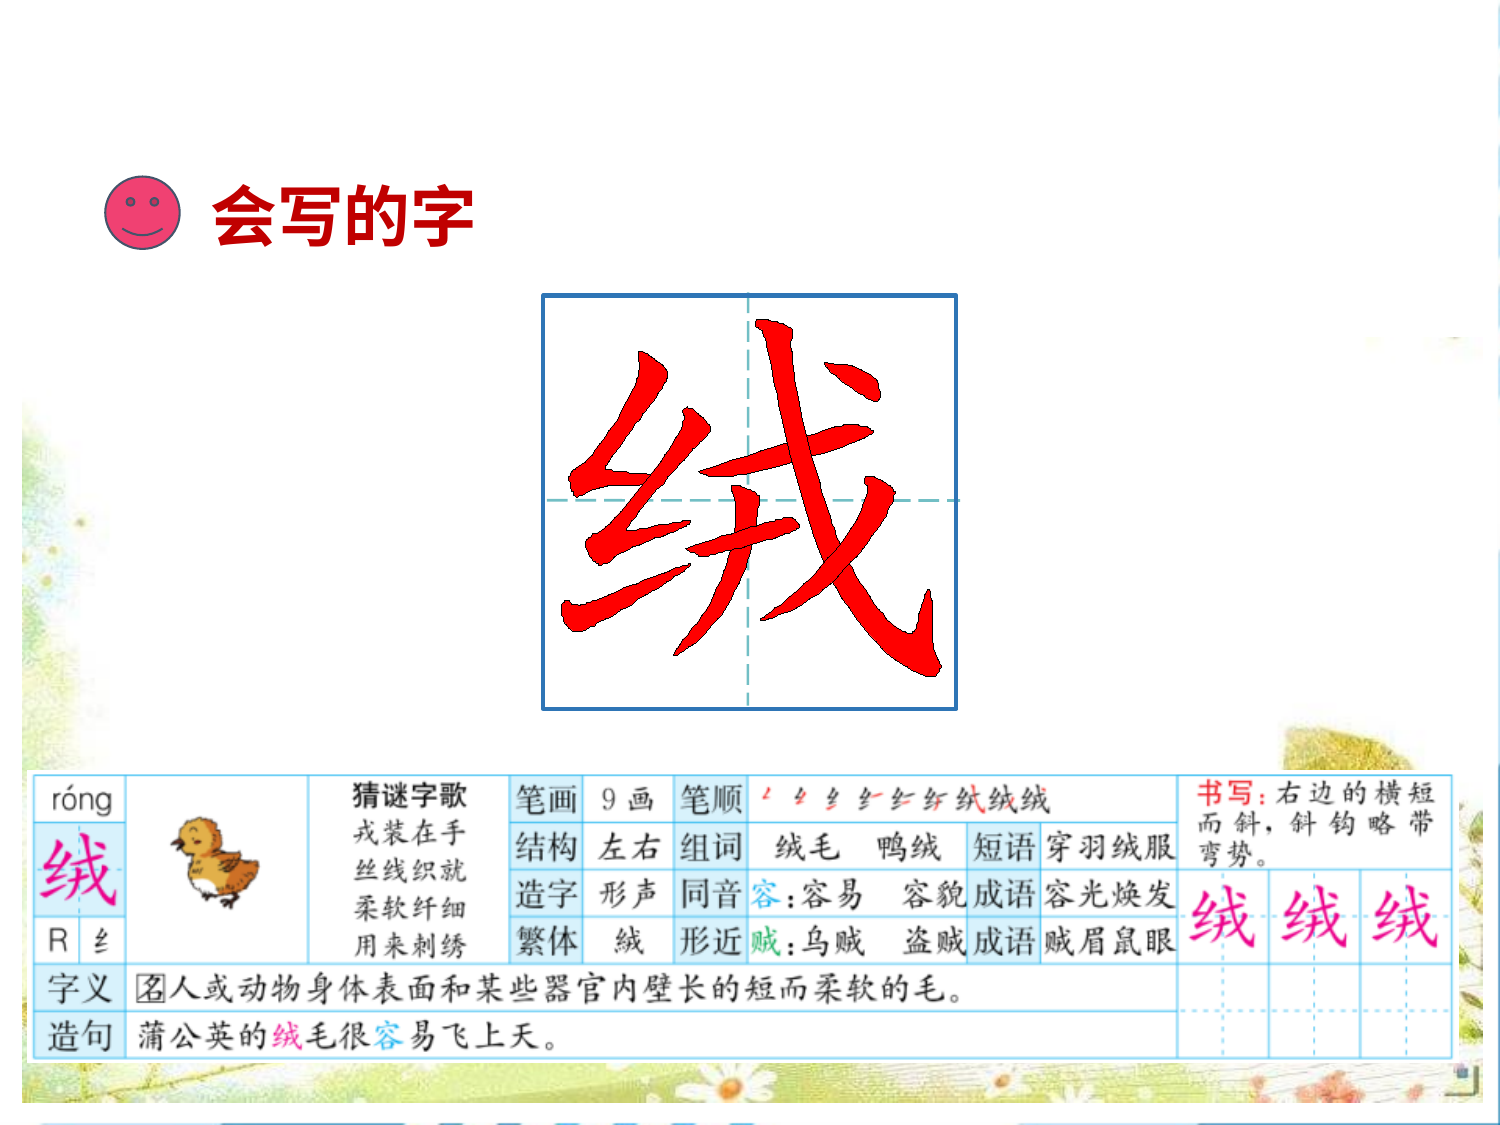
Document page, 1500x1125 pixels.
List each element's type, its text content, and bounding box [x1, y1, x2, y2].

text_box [543, 292, 961, 709]
picture [0, 0, 1500, 1125]
text_box [105, 176, 180, 249]
list 会写的字 [88, 176, 1383, 265]
